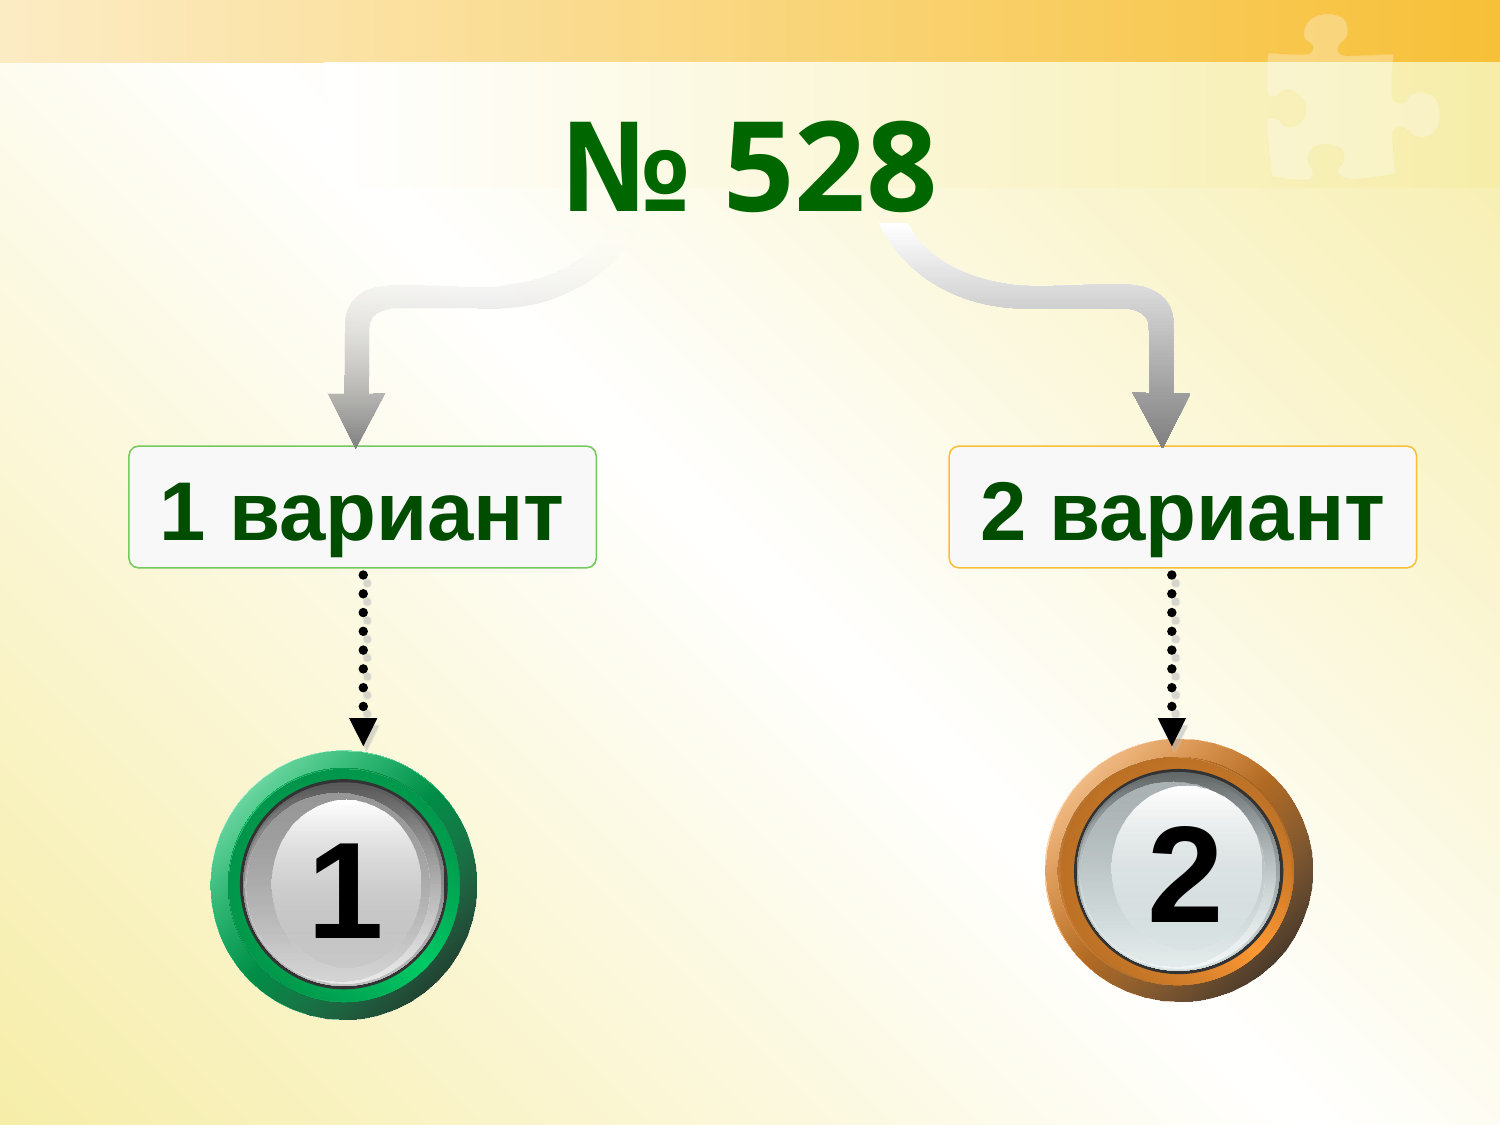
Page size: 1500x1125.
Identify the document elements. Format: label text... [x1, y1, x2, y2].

text_box 2 вариант [949, 446, 1417, 568]
title № 528 [74, 100, 1426, 223]
text_box [357, 733, 370, 747]
picture [1265, 12, 1441, 185]
text_box 1 вариант [128, 446, 597, 568]
text_box [327, 222, 640, 449]
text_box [209, 751, 479, 1019]
text_box [878, 222, 1191, 449]
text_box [1047, 736, 1311, 1005]
